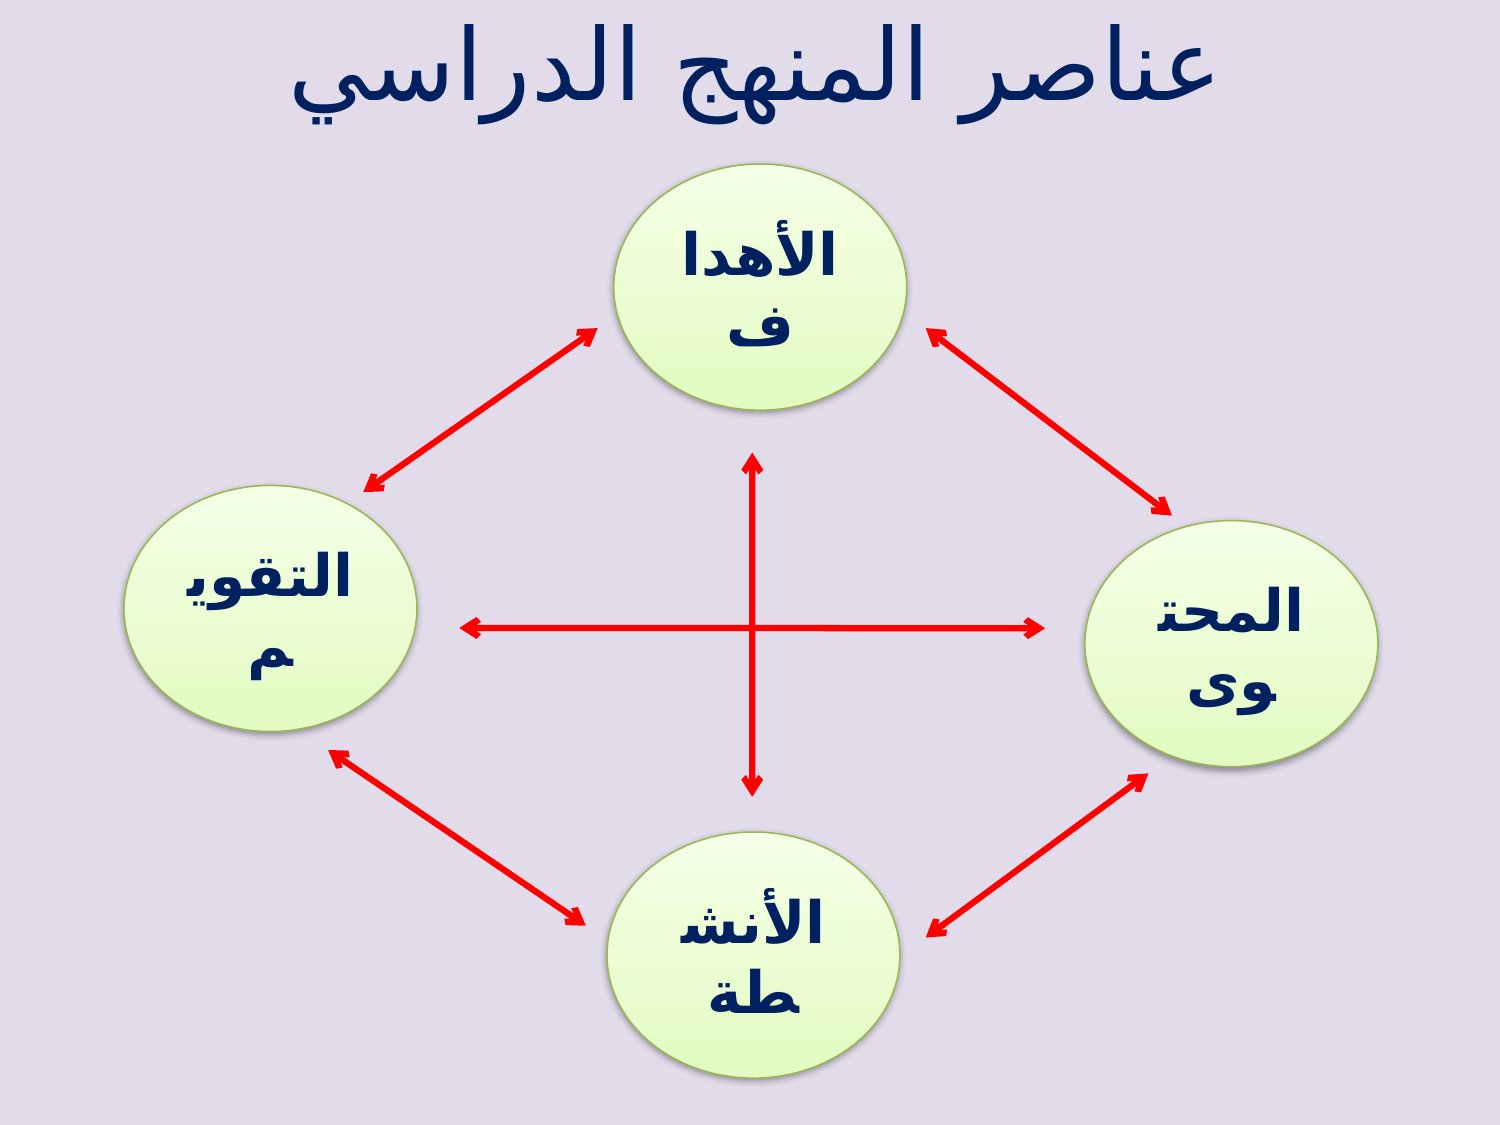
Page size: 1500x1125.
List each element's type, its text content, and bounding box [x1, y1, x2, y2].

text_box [327, 749, 587, 927]
text_box الأنشطة [606, 831, 901, 1079]
text_box التقويم [123, 484, 418, 733]
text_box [925, 327, 1173, 516]
text_box عناصر المنهج الدراسي [70, 0, 1442, 669]
text_box المحتوى [1084, 519, 1379, 768]
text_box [925, 773, 1149, 938]
text_box الأهداف [612, 163, 908, 411]
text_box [363, 327, 598, 493]
